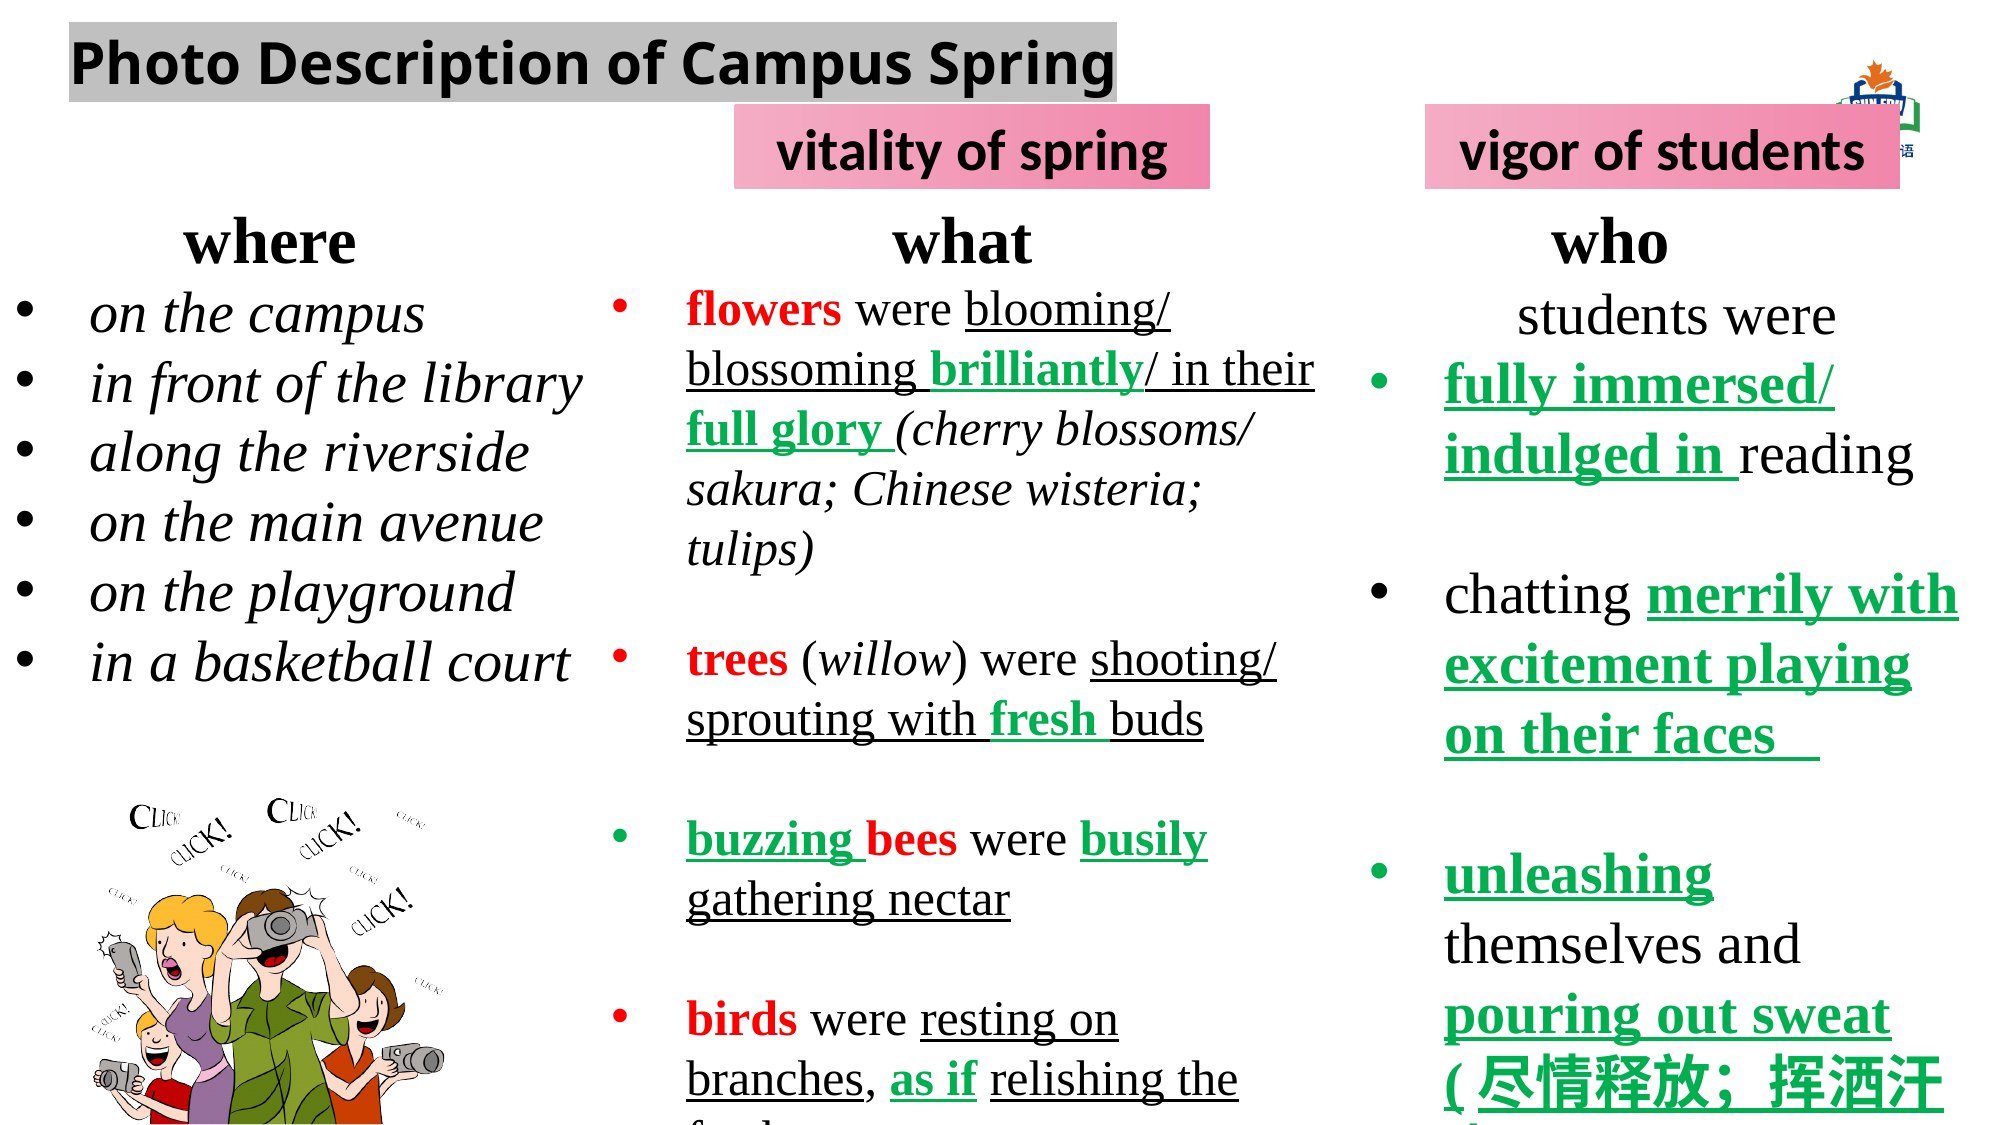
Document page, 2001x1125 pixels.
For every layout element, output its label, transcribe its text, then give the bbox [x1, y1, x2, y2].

text_box Photo Description of Campus Spring [54, 18, 1408, 104]
text_box on the campus in front of the library along the riverside on the main avenue on the playground in a basketball court [0, 266, 648, 702]
text_box students were fully immersed/ indulged in reading chatting merrily with excitement playing on their faces unleashing themselves and pouring out sweat (尽情释放；挥洒汗水) [1354, 268, 2000, 1045]
text_box vigor of students [1425, 104, 1900, 189]
text_box flowers were blooming/ blossoming brilliantly/ in their full glory (cherry blossoms/ sakura; Chinese wisteria; tulips) trees (willow) were shooting/ sprouting with fresh buds buzzing bees were busily gathering nectar birds were resting on branches, as if relishing the freshness [596, 268, 1331, 1125]
picture [1828, 57, 1929, 163]
text_box vitality of spring [734, 104, 1210, 189]
picture [92, 798, 445, 1125]
text_box where what who [169, 189, 2000, 365]
